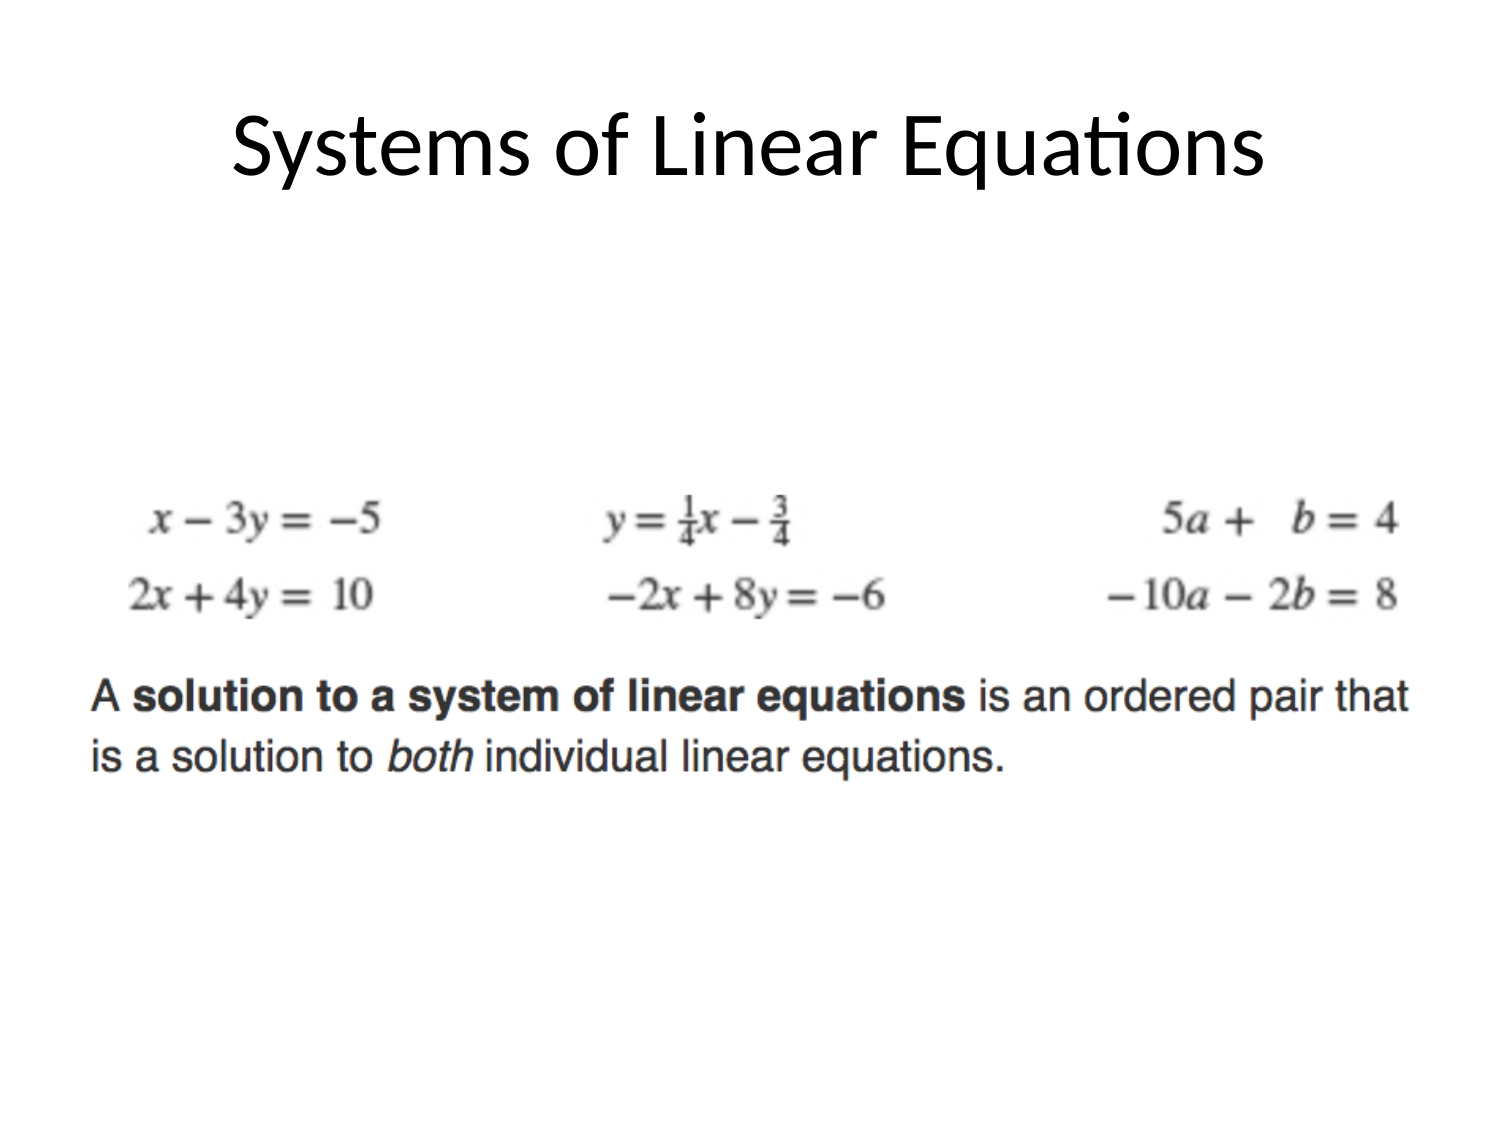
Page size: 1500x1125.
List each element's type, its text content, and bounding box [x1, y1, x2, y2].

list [74, 262, 1426, 1006]
title Systems of Linear Equations [75, 45, 1425, 233]
